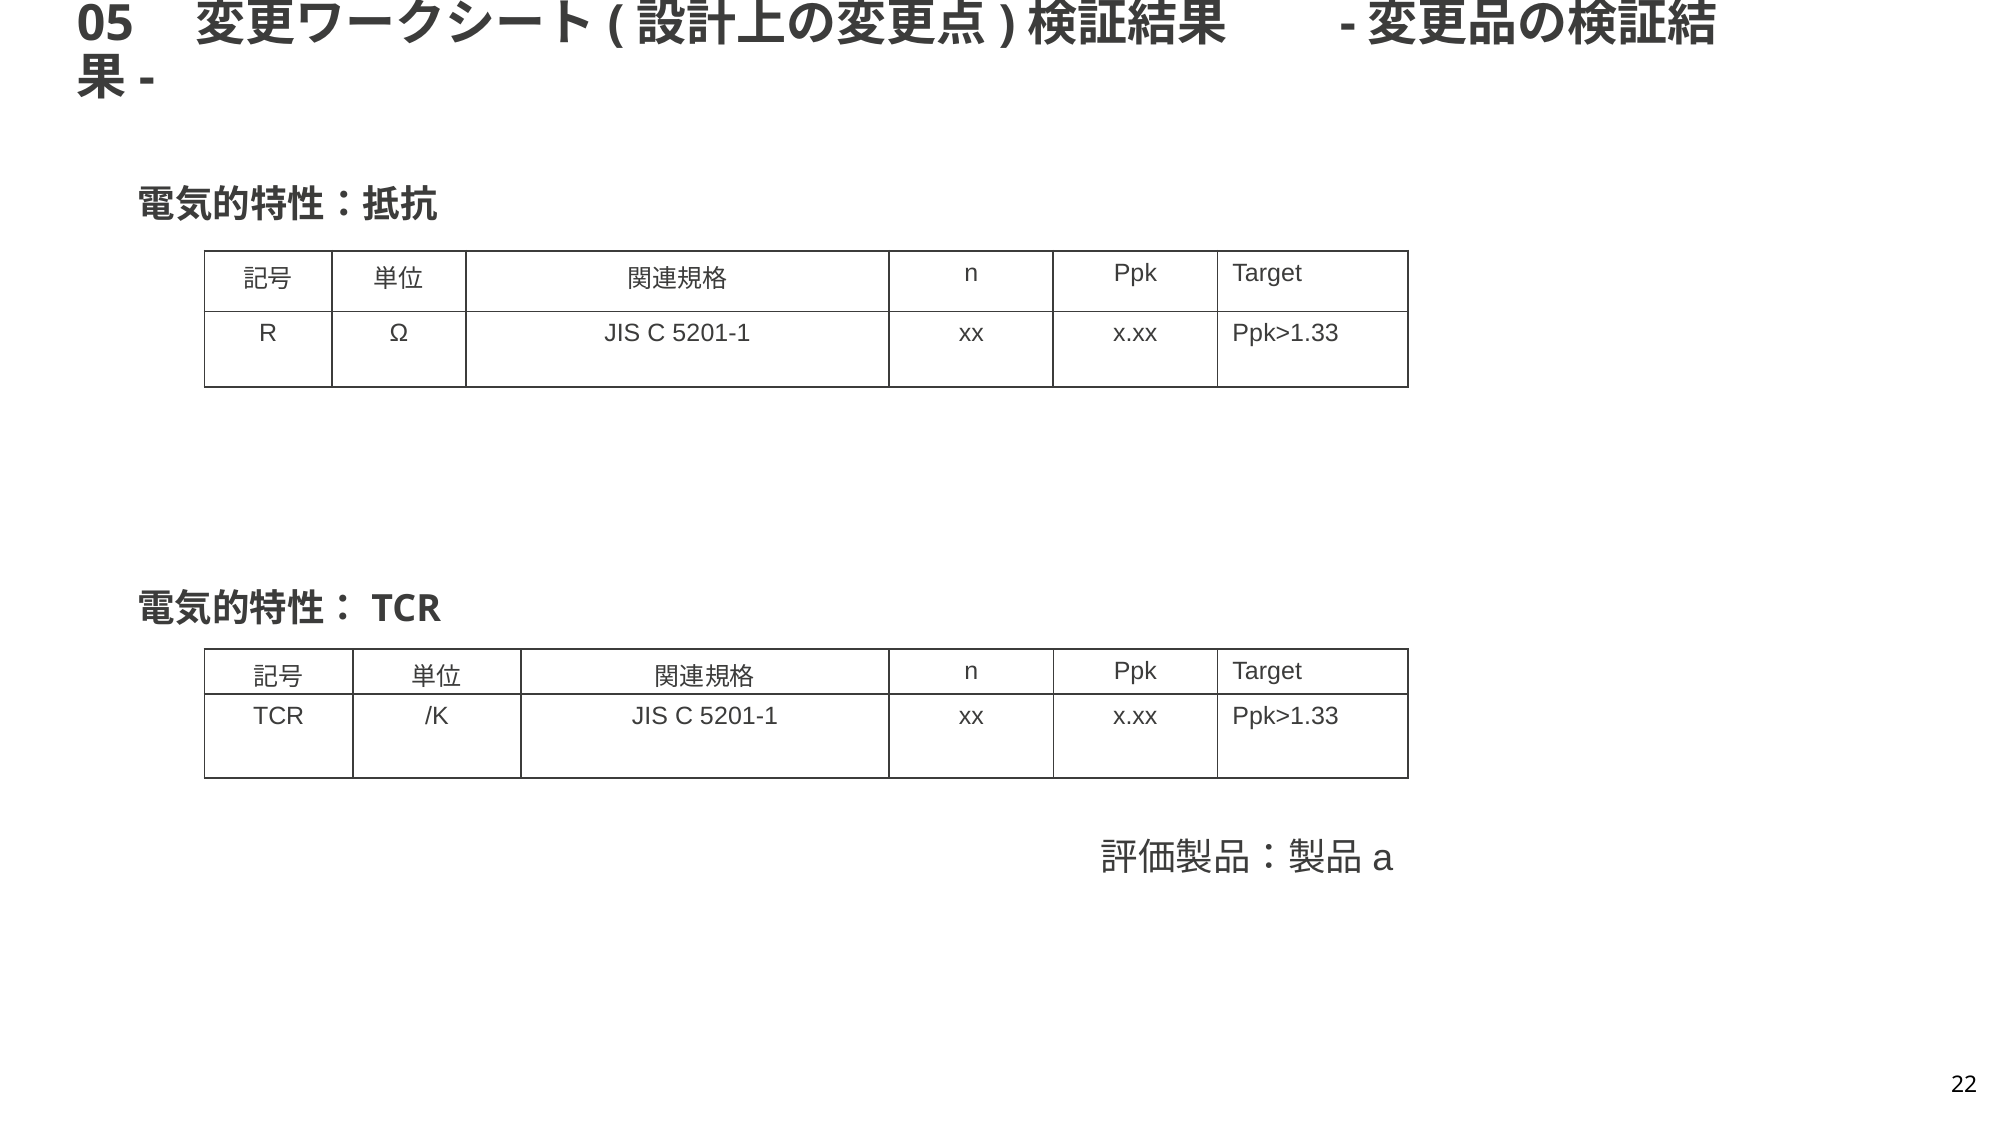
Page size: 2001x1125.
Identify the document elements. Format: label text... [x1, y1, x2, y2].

text_box 評価製品：製品a [1020, 825, 1408, 886]
table_header 記号 [205, 252, 331, 311]
table_header Ppk [1054, 252, 1217, 311]
table_cell x.xx [1054, 312, 1217, 386]
table_header Ppk [1054, 650, 1217, 693]
text_box 電気的特性：TCR [122, 576, 457, 636]
table_header 単位 [354, 650, 520, 693]
table_cell /K [354, 695, 520, 777]
table_header 記号 [205, 650, 352, 693]
table_cell xx [890, 695, 1053, 777]
table_header 単位 [333, 252, 465, 311]
table_cell Ω [333, 312, 465, 386]
table_cell TCR [205, 695, 352, 777]
text_box 電気的特性：抵抗 [123, 172, 453, 233]
table_header n [890, 252, 1052, 311]
table_header n [890, 650, 1053, 693]
table_cell Ppk>1.33 [1218, 312, 1407, 386]
table_header 関連規格 [467, 252, 888, 311]
table_header 関連規格 [522, 650, 888, 693]
table_cell R [205, 312, 331, 386]
table_cell x.xx [1054, 695, 1217, 777]
table_cell JIS C 5201-1 [522, 695, 888, 777]
table_cell xx [890, 312, 1052, 386]
table_cell JIS C 5201-1 [467, 312, 888, 386]
table_header Target [1218, 650, 1407, 693]
table_header Target [1218, 252, 1407, 311]
title 05 変更ワークシート(設計上の変更点)検証結果 -変更品の検証結果- [0, 0, 1877, 123]
table_cell Ppk>1.33 [1218, 695, 1407, 777]
